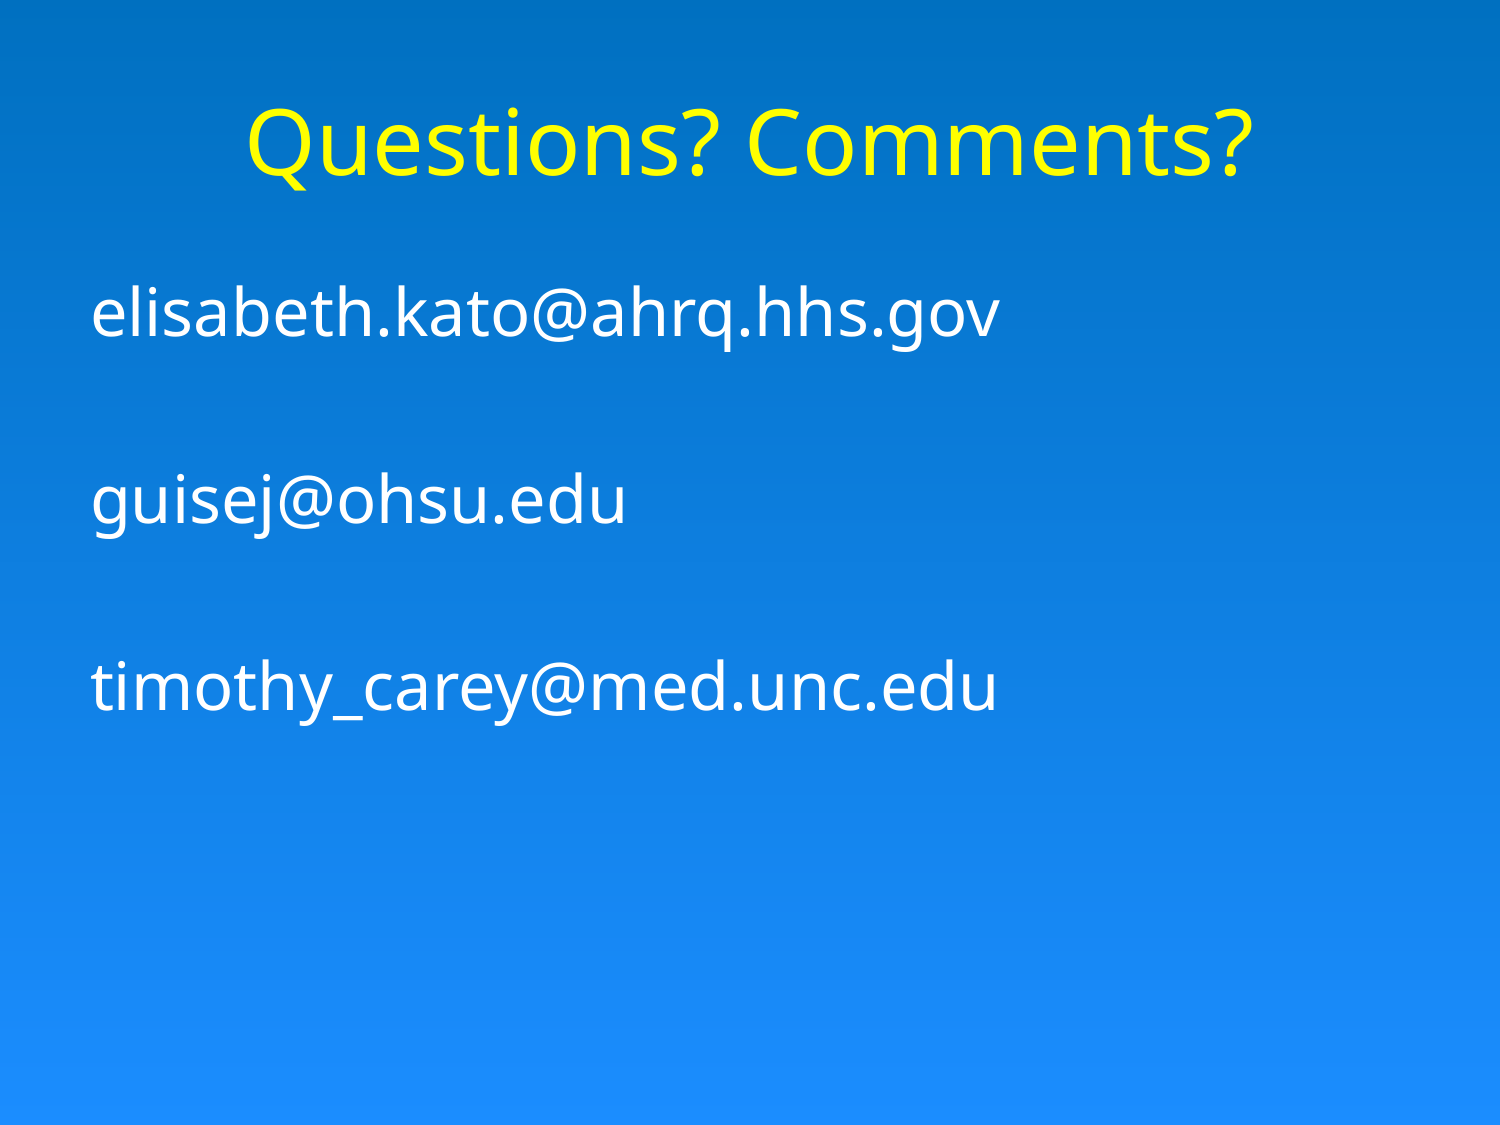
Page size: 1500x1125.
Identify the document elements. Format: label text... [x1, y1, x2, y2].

title Questions? Comments? [74, 44, 1426, 233]
list elisabeth.kato@ahrq.hhs.gov guisej@ohsu.edu timothy_carey@med.unc.edu [74, 262, 1426, 1006]
